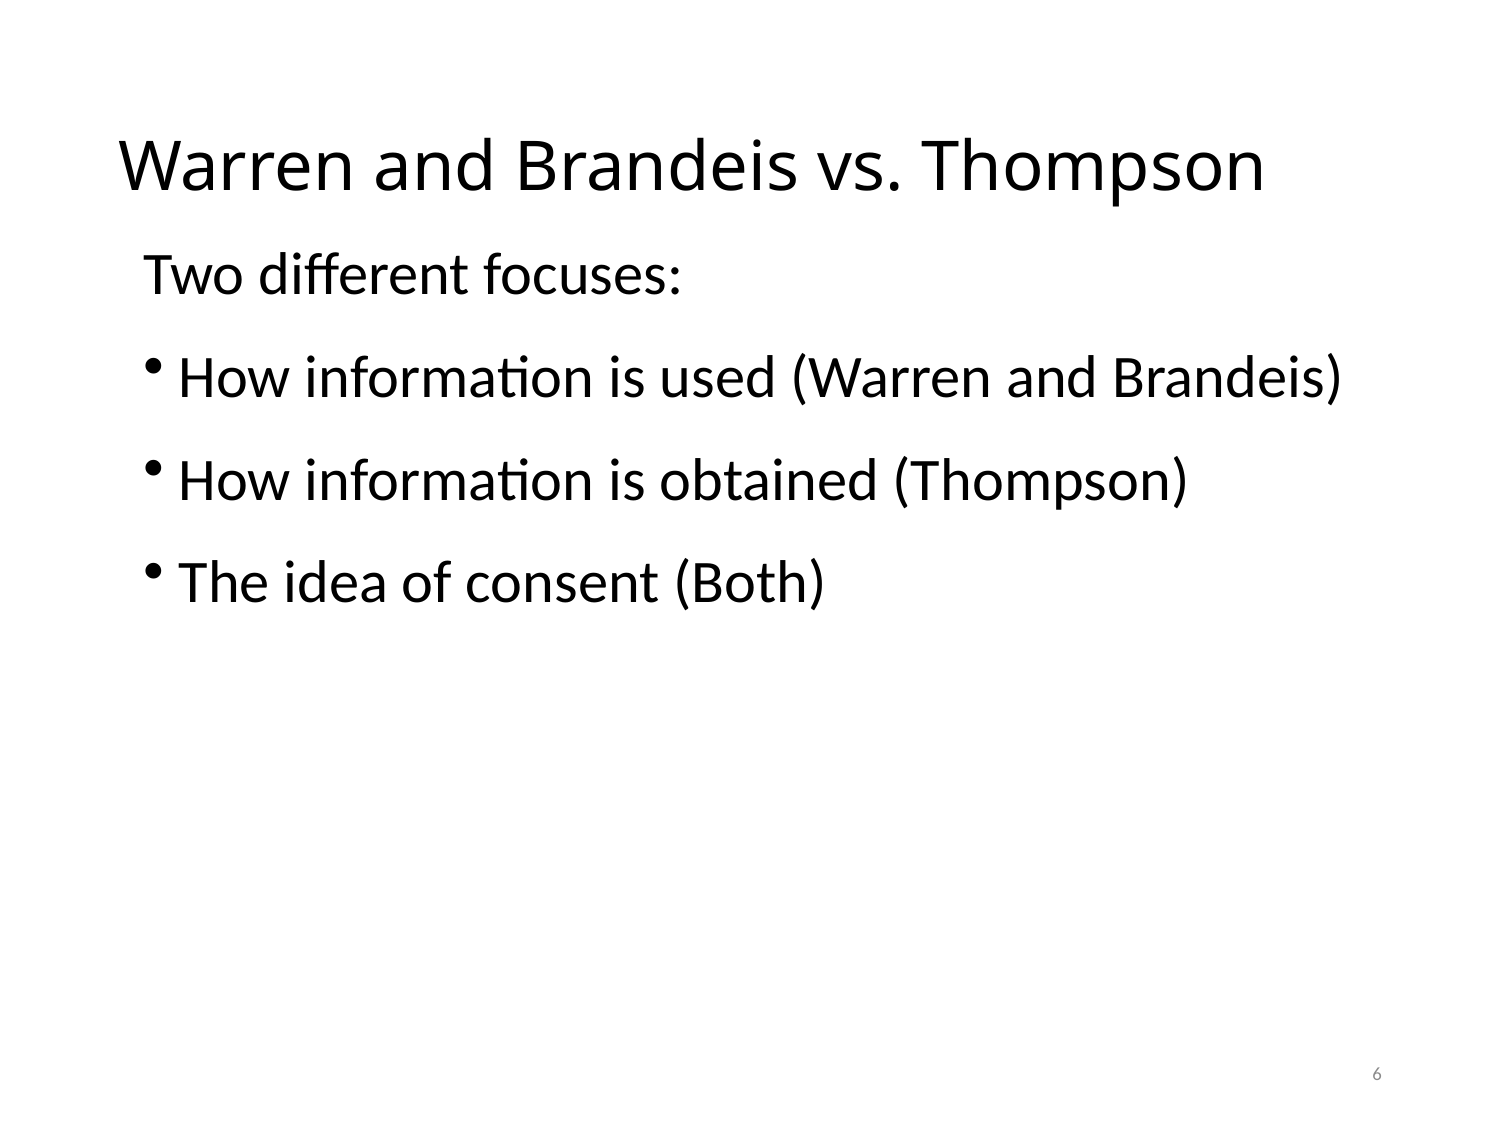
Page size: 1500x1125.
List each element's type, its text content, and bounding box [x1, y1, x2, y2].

text_box Two different focuses: How information is used (Warren and Brandeis) How information is obtained (Thompson) The idea of consent (Both) [125, 224, 1375, 624]
slide_number 6 [1059, 1042, 1397, 1103]
title Warren and Brandeis vs. Thompson [103, 59, 1397, 278]
